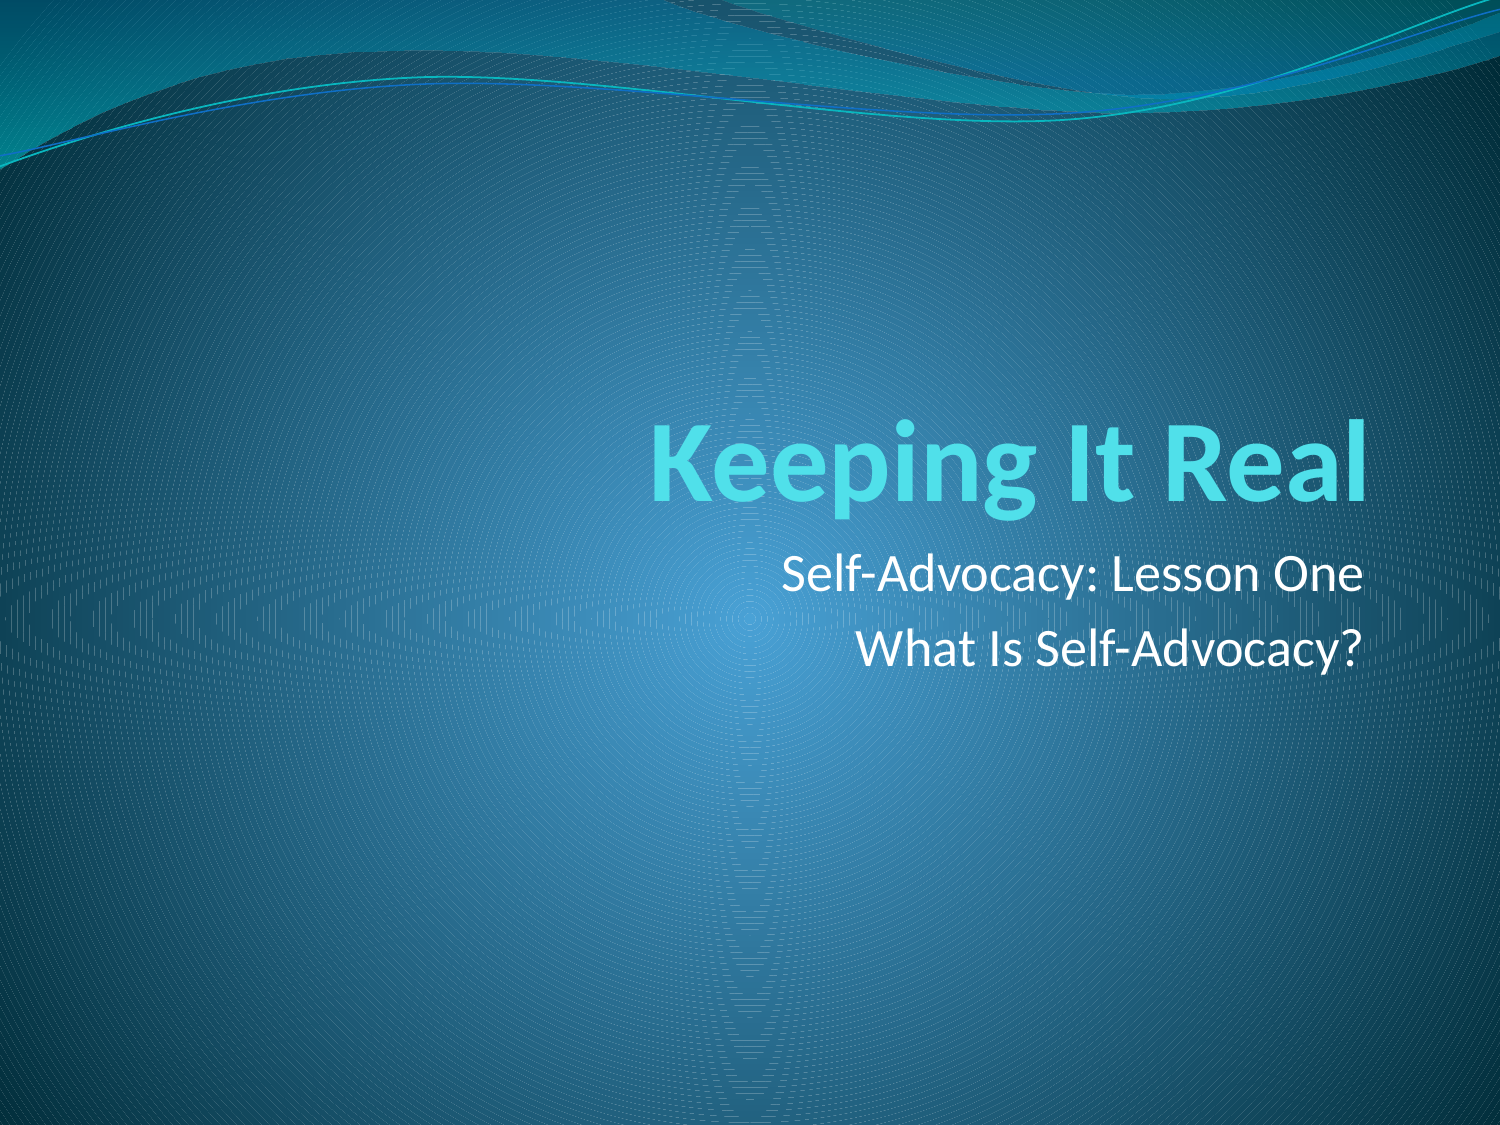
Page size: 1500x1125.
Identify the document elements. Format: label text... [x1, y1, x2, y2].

title Keeping It Real [87, 224, 1376, 525]
subtitle Self-Advocacy: Lesson One What Is Self-Advocacy? [87, 529, 1376, 818]
